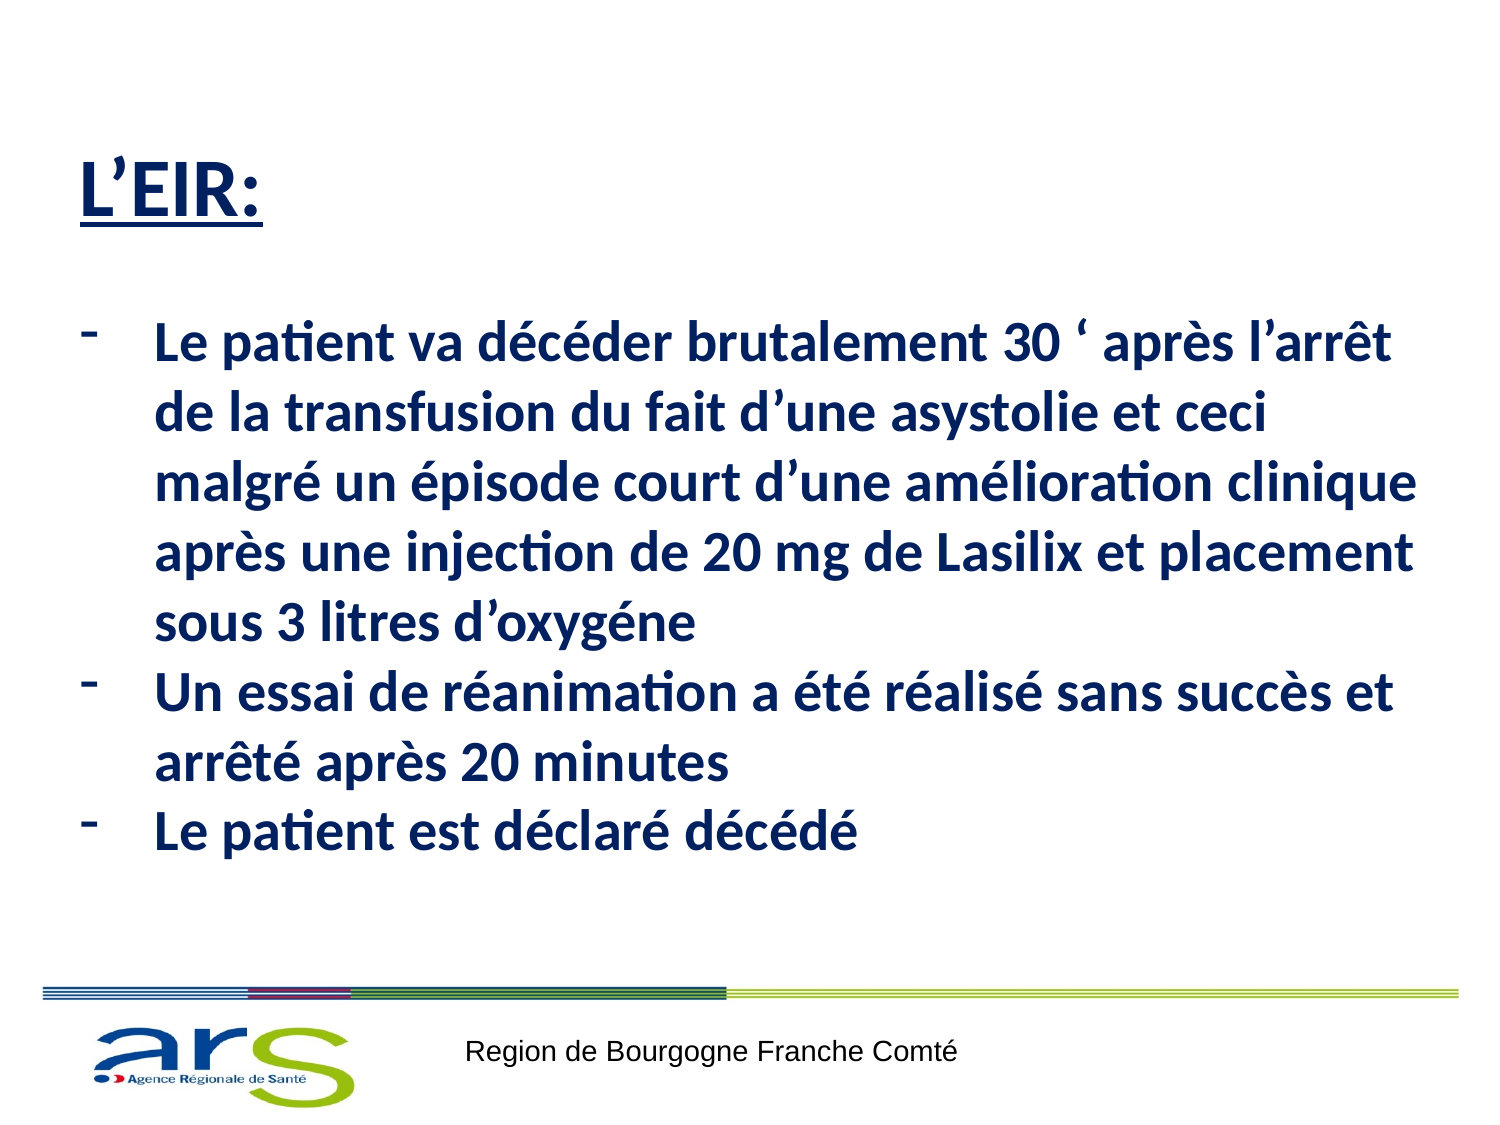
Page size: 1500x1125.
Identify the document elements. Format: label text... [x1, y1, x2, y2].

picture [41, 958, 1459, 1125]
text_box L’EIR: Le patient va décéder brutalement 30 ‘ après l’arrêt de la transfusion du fait d’une asystolie et ceci malgré un épisode court d’une amélioration clinique après une injection de 20 mg de Lasilix et placement sous 3 litres d’oxygéne Un essai de réanimation a été réalisé sans succès et arrêté après 20 minutes Le patient est déclaré décédé [64, 125, 1459, 870]
